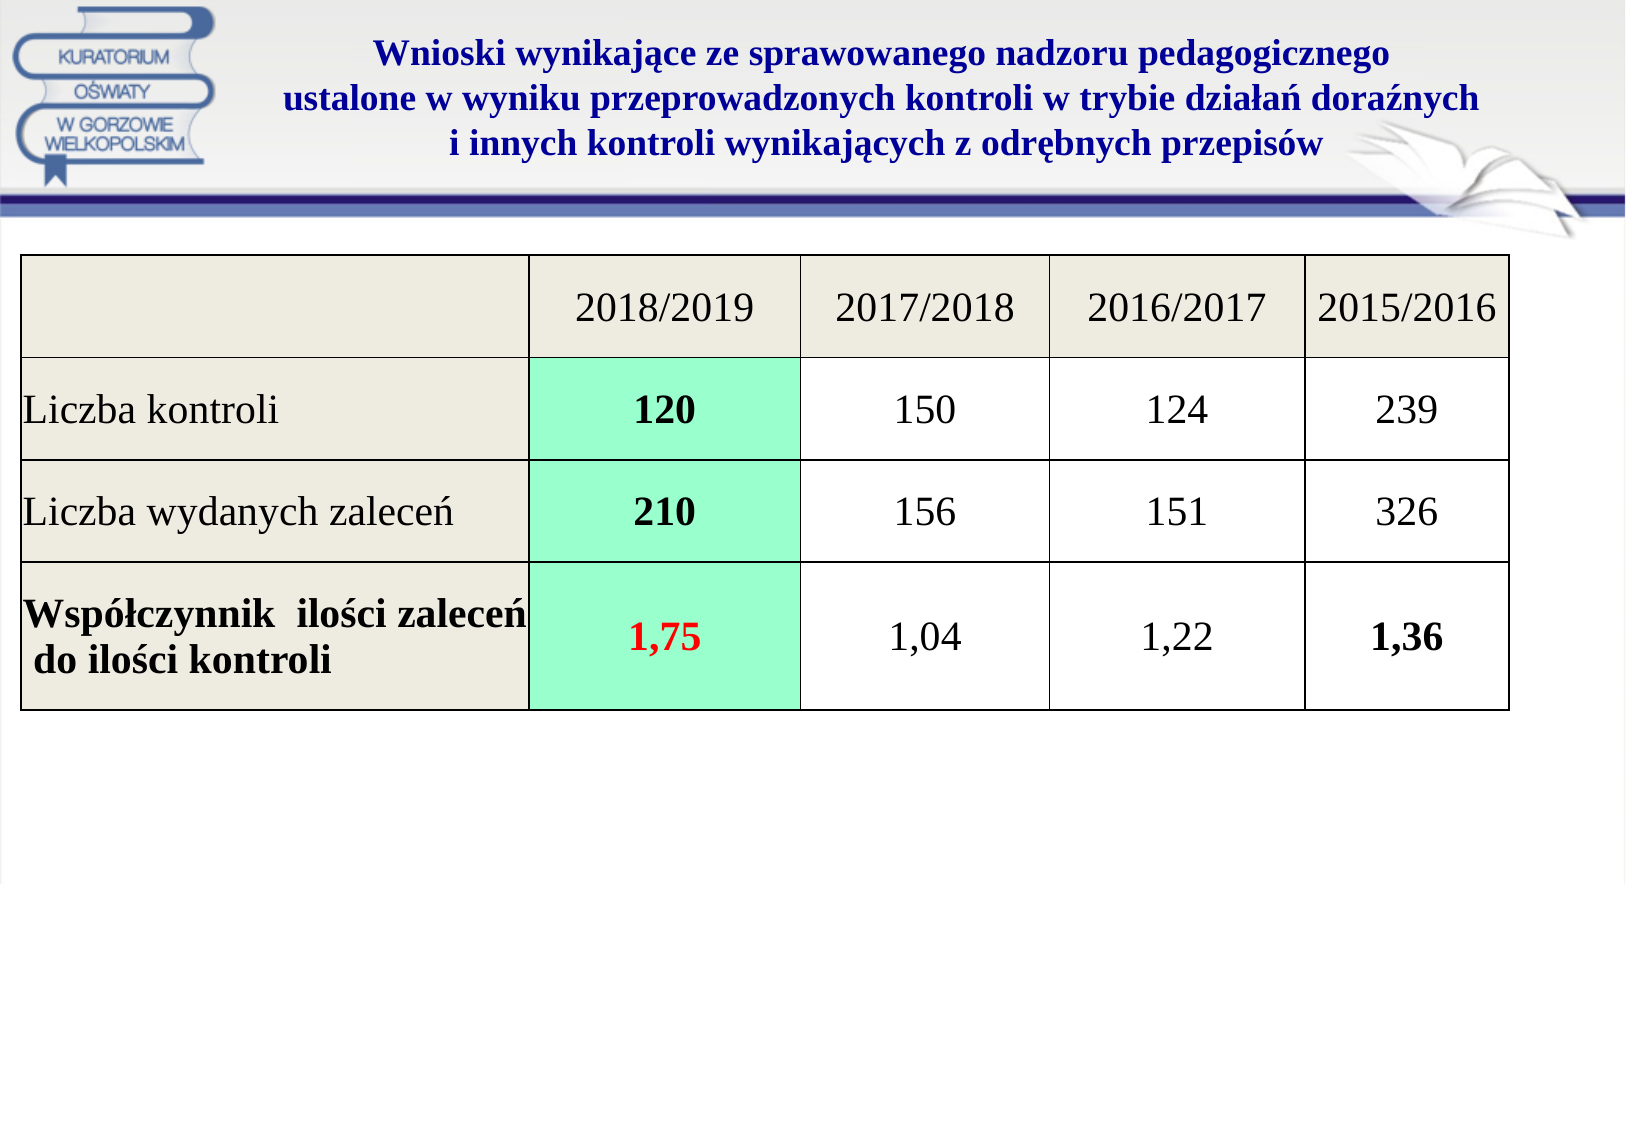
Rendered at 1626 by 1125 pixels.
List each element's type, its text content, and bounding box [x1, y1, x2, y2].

title Wnioski wynikające ze sprawowanego nadzoru pedagogicznego ustalone w wyniku przeprowadzonych kontroli w trybie działań doraźnych i innych kontroli wynikających z odrębnych przepisów [245, 19, 1528, 172]
table_header [22, 256, 528, 357]
table_cell 210 [530, 461, 800, 561]
table_cell 120 [530, 358, 800, 459]
picture [0, 0, 1626, 1125]
table_cell 326 [1306, 461, 1508, 561]
table_cell 1,04 [801, 563, 1049, 709]
table_cell Współczynnik ilości zaleceń do ilości kontroli [22, 563, 528, 709]
table_cell 156 [801, 461, 1049, 561]
table_header 2017/2018 [801, 256, 1049, 357]
table_cell Liczba wydanych zaleceń [22, 461, 528, 561]
table_cell 1,75 [530, 563, 800, 709]
table_header 2018/2019 [530, 256, 800, 357]
table_cell 239 [1306, 358, 1508, 459]
table_cell 124 [1050, 358, 1304, 459]
list [25, 234, 1600, 938]
table_cell 1,36 [1306, 563, 1508, 709]
table_cell 1,22 [1050, 563, 1304, 709]
table_header 2016/2017 [1050, 256, 1304, 357]
table_cell 150 [801, 358, 1049, 459]
table_cell Liczba kontroli [22, 358, 528, 459]
table_header 2015/2016 [1306, 256, 1508, 357]
table_cell 151 [1050, 461, 1304, 561]
